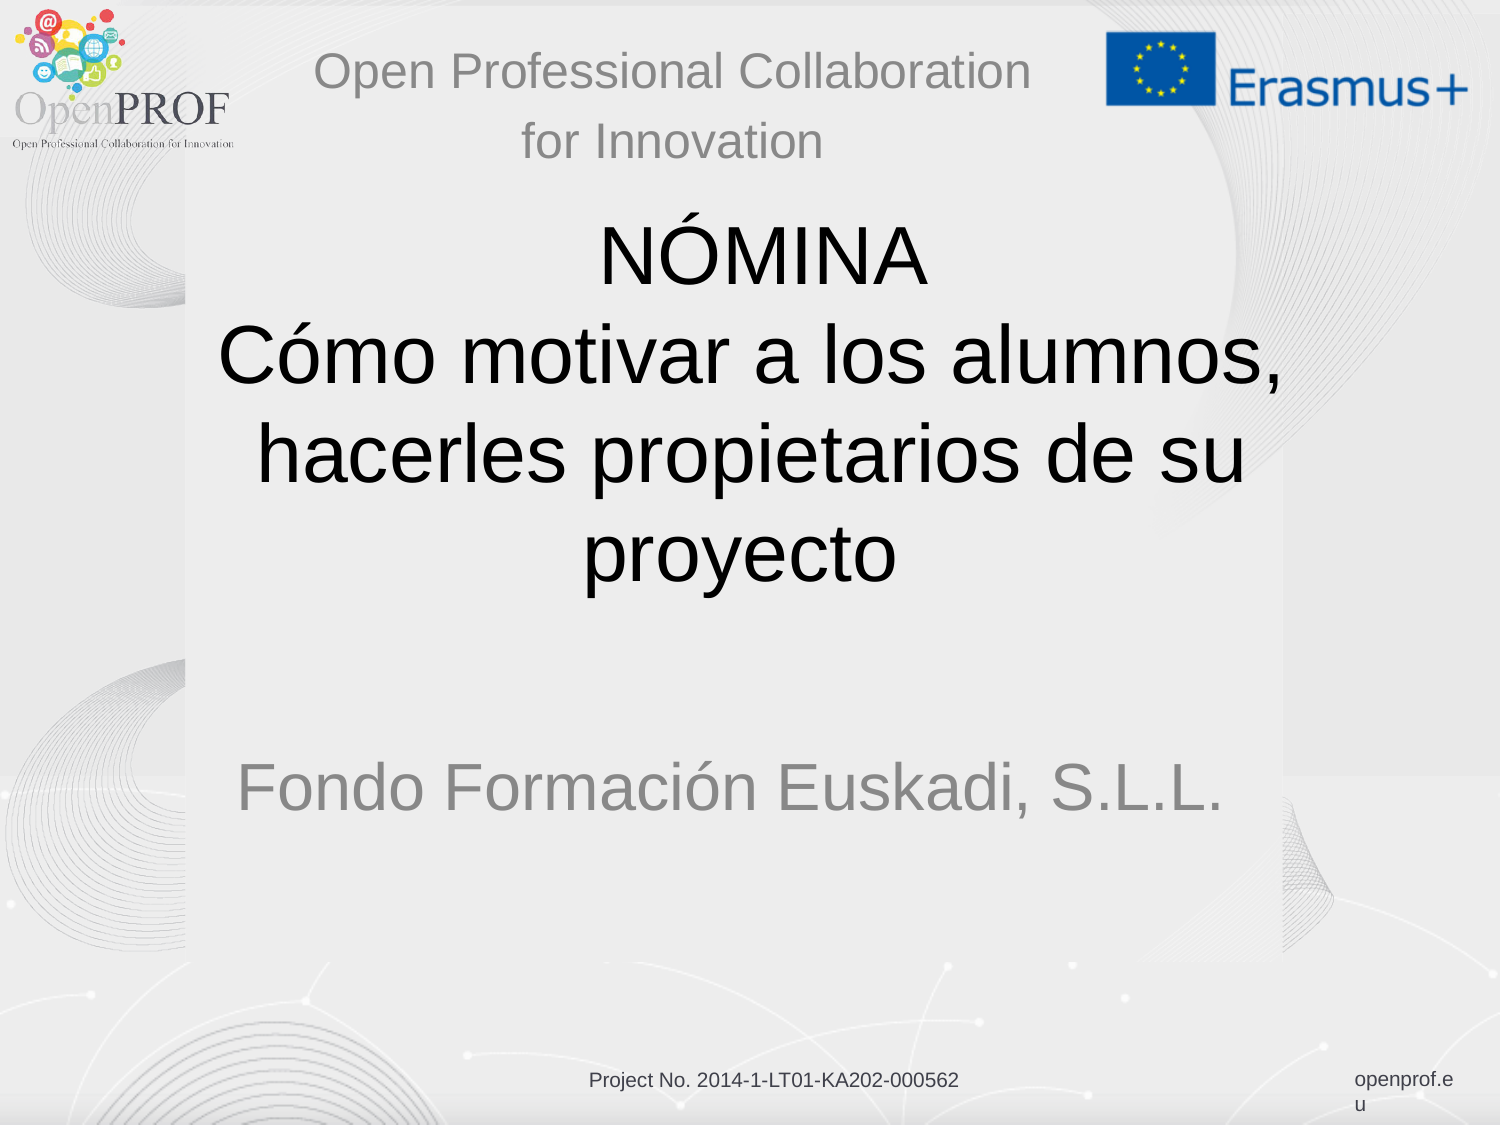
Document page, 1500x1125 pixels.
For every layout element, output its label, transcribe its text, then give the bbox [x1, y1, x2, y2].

title NÓMINA Cómo motivar a los alumnos, hacerles propietarios de su proyecto [187, 254, 1317, 645]
subtitle Fondo Formación Euskadi, S.L.L. [187, 735, 1275, 986]
picture [0, 0, 1500, 1125]
text_box Open Professional Collaboration for Innovation [251, 31, 1110, 156]
